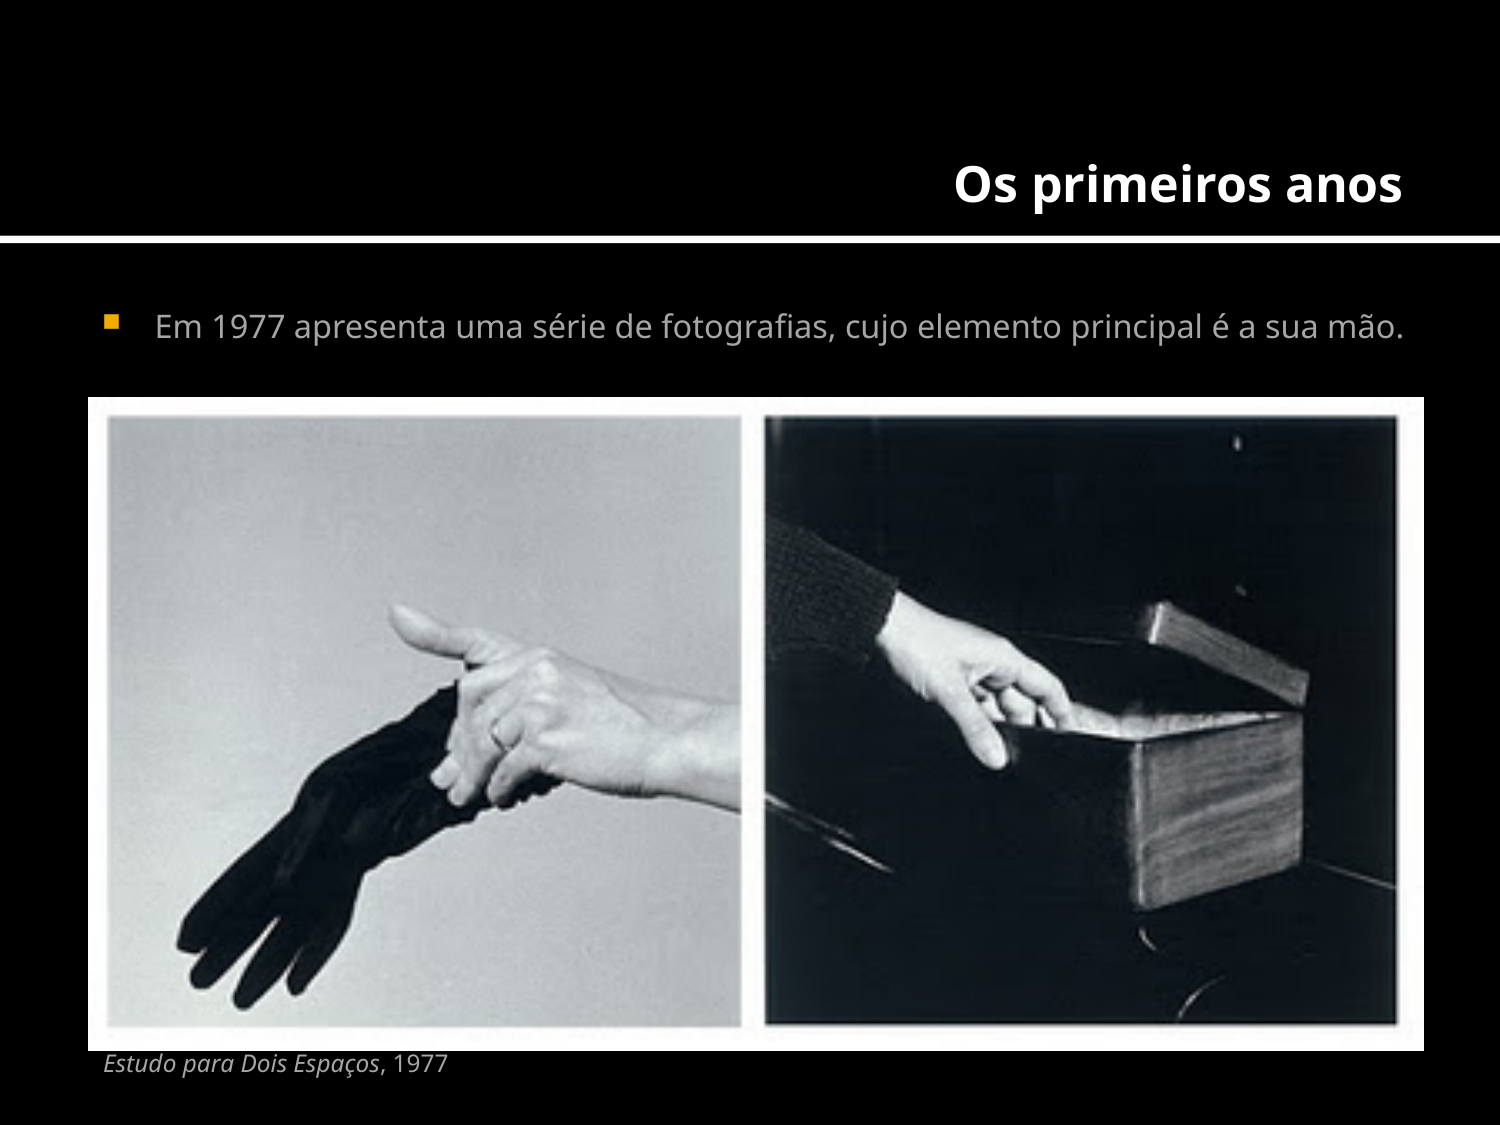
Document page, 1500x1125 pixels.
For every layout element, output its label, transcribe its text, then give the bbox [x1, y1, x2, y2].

picture [88, 397, 1424, 1051]
list Em 1977 apresenta uma série de fotografias, cujo elemento principal é a sua mão. Estudo para Dois Espaços, 1977 [75, 291, 1425, 1125]
text_box Os primeiros anos [560, 125, 1412, 239]
